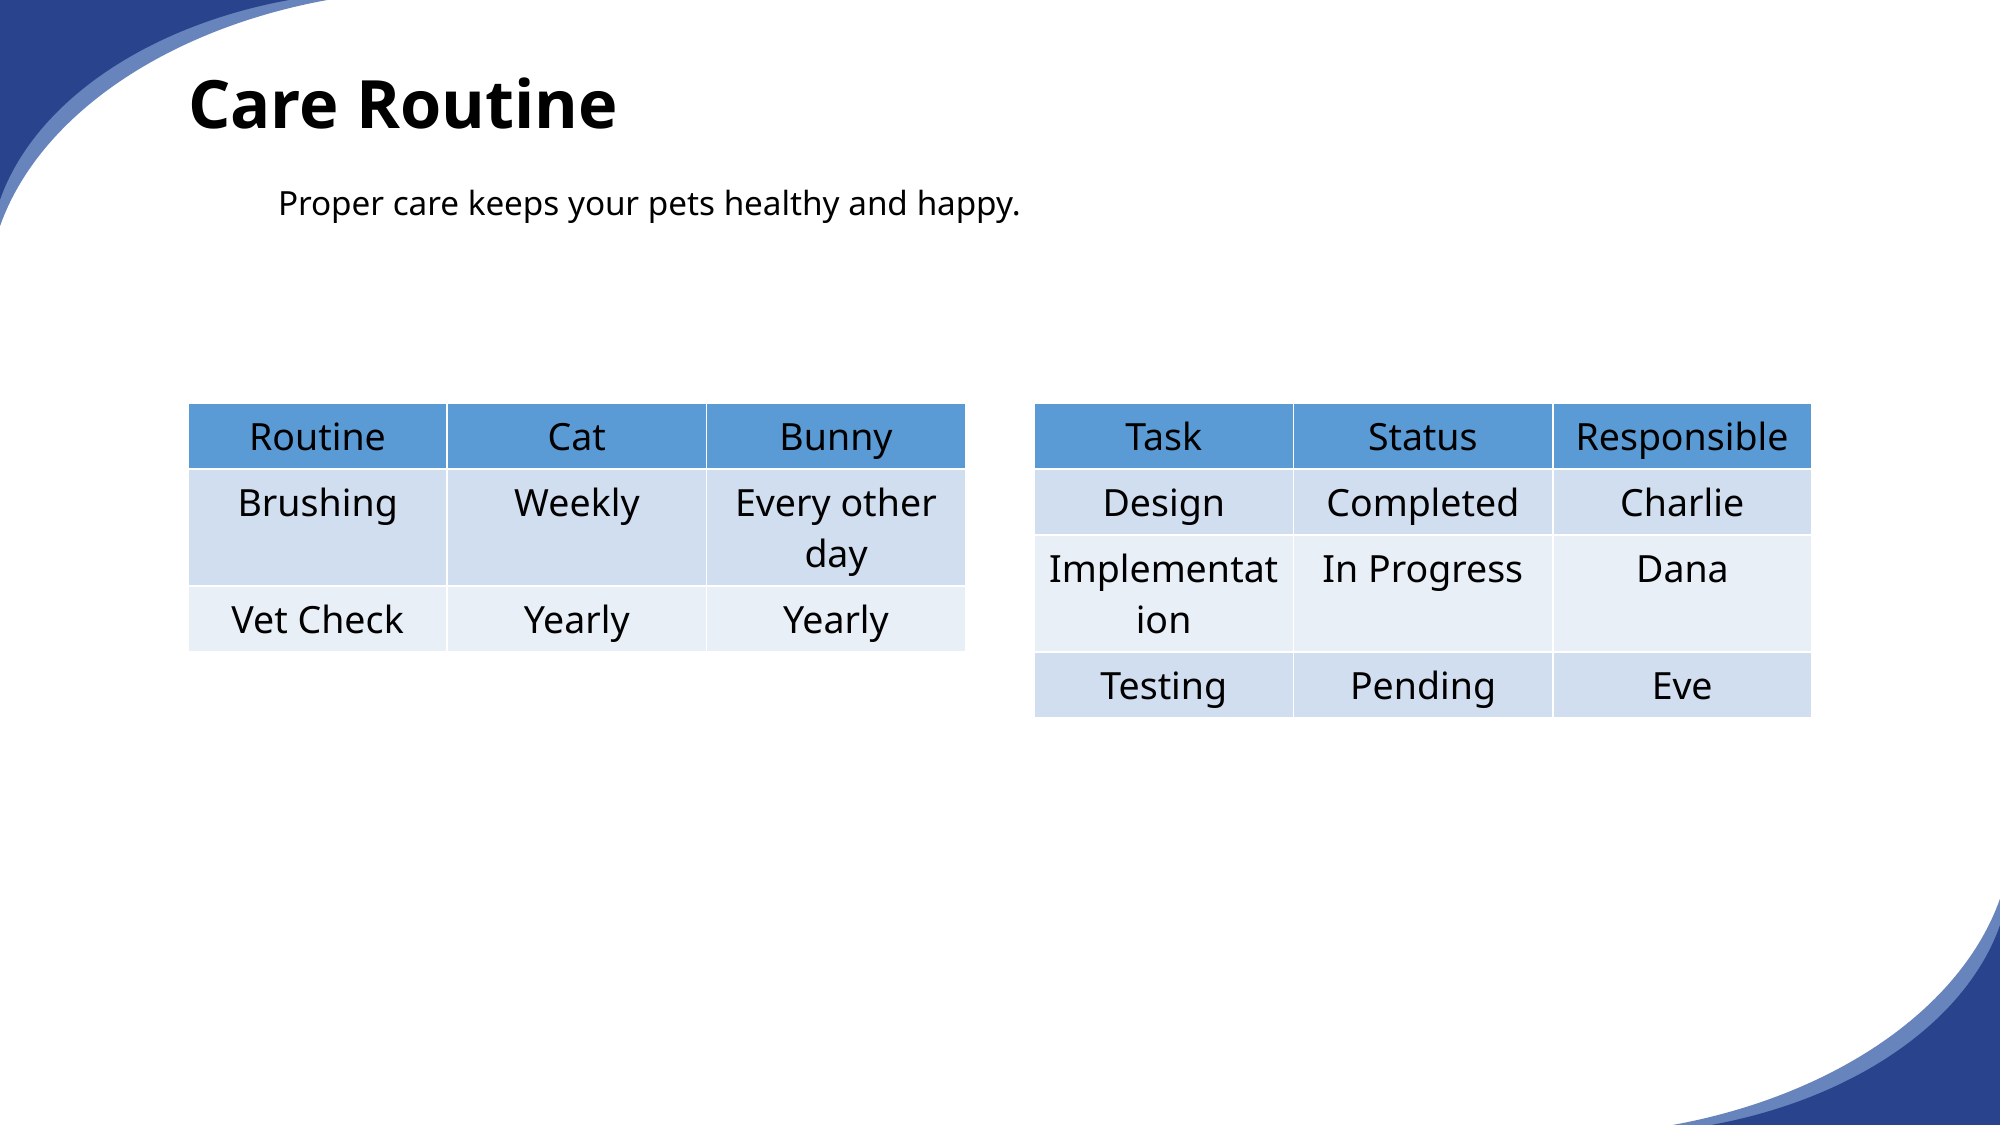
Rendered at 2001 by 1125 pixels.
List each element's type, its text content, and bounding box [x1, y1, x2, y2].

table_cell Charlie [1554, 470, 1811, 534]
list Proper care keeps your pets healthy and happy. [188, 151, 1813, 371]
table_cell Weekly [448, 470, 706, 585]
table_cell In Progress [1294, 536, 1552, 651]
table_header Bunny [707, 404, 965, 468]
table_cell Pending [1294, 653, 1552, 717]
table_cell Yearly [707, 587, 965, 651]
table_cell Every other day [707, 470, 965, 585]
table_cell Dana [1554, 536, 1811, 651]
table_header Routine [189, 404, 446, 468]
table_cell Vet Check [189, 587, 446, 651]
table_cell Implementation [1035, 536, 1293, 651]
table_header Cat [448, 404, 706, 468]
table_cell Brushing [189, 470, 446, 585]
table_cell Testing [1035, 653, 1293, 717]
table_cell Completed [1294, 470, 1552, 534]
table_cell Design [1035, 470, 1293, 534]
table_header Responsible [1554, 404, 1811, 468]
title Care Routine [188, 61, 1813, 151]
table_header Task [1035, 404, 1293, 468]
table_header Status [1294, 404, 1552, 468]
table_cell Yearly [448, 587, 706, 651]
table_cell Eve [1554, 653, 1811, 717]
